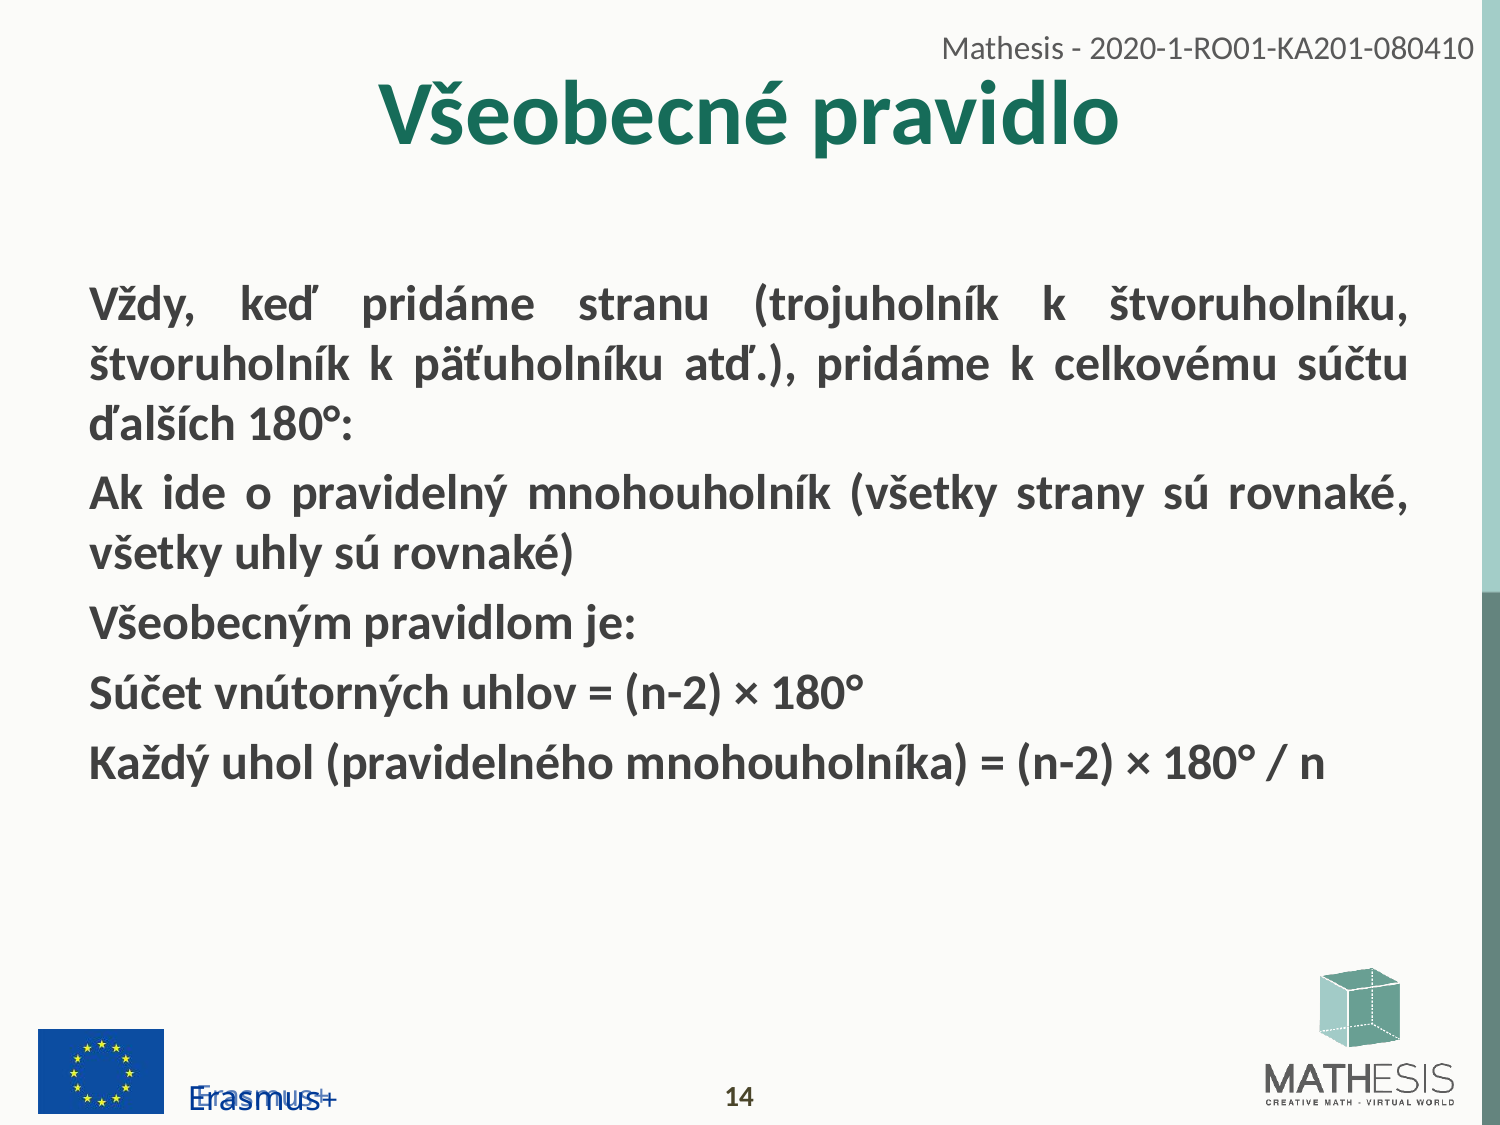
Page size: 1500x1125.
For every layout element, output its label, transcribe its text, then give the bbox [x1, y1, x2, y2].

list Vždy, keď pridáme stranu (trojuholník k štvoruholníku, štvoruholník k päťuholníku atď.), pridáme k celkovému súčtu ďalších 180°: Ak ide o pravidelný mnohouholník (všetky strany sú rovnaké, všetky uhly sú rovnaké) Všeobecným pravidlom je: Súčet vnútorných uhlov = (n-2) × 180° Každý uhol (pravidelného mnohouholníka) = (n-2) × 180° / n [75, 262, 1425, 1005]
picture [38, 1029, 164, 1114]
title Všeobecné pravidlo [75, 45, 1425, 233]
